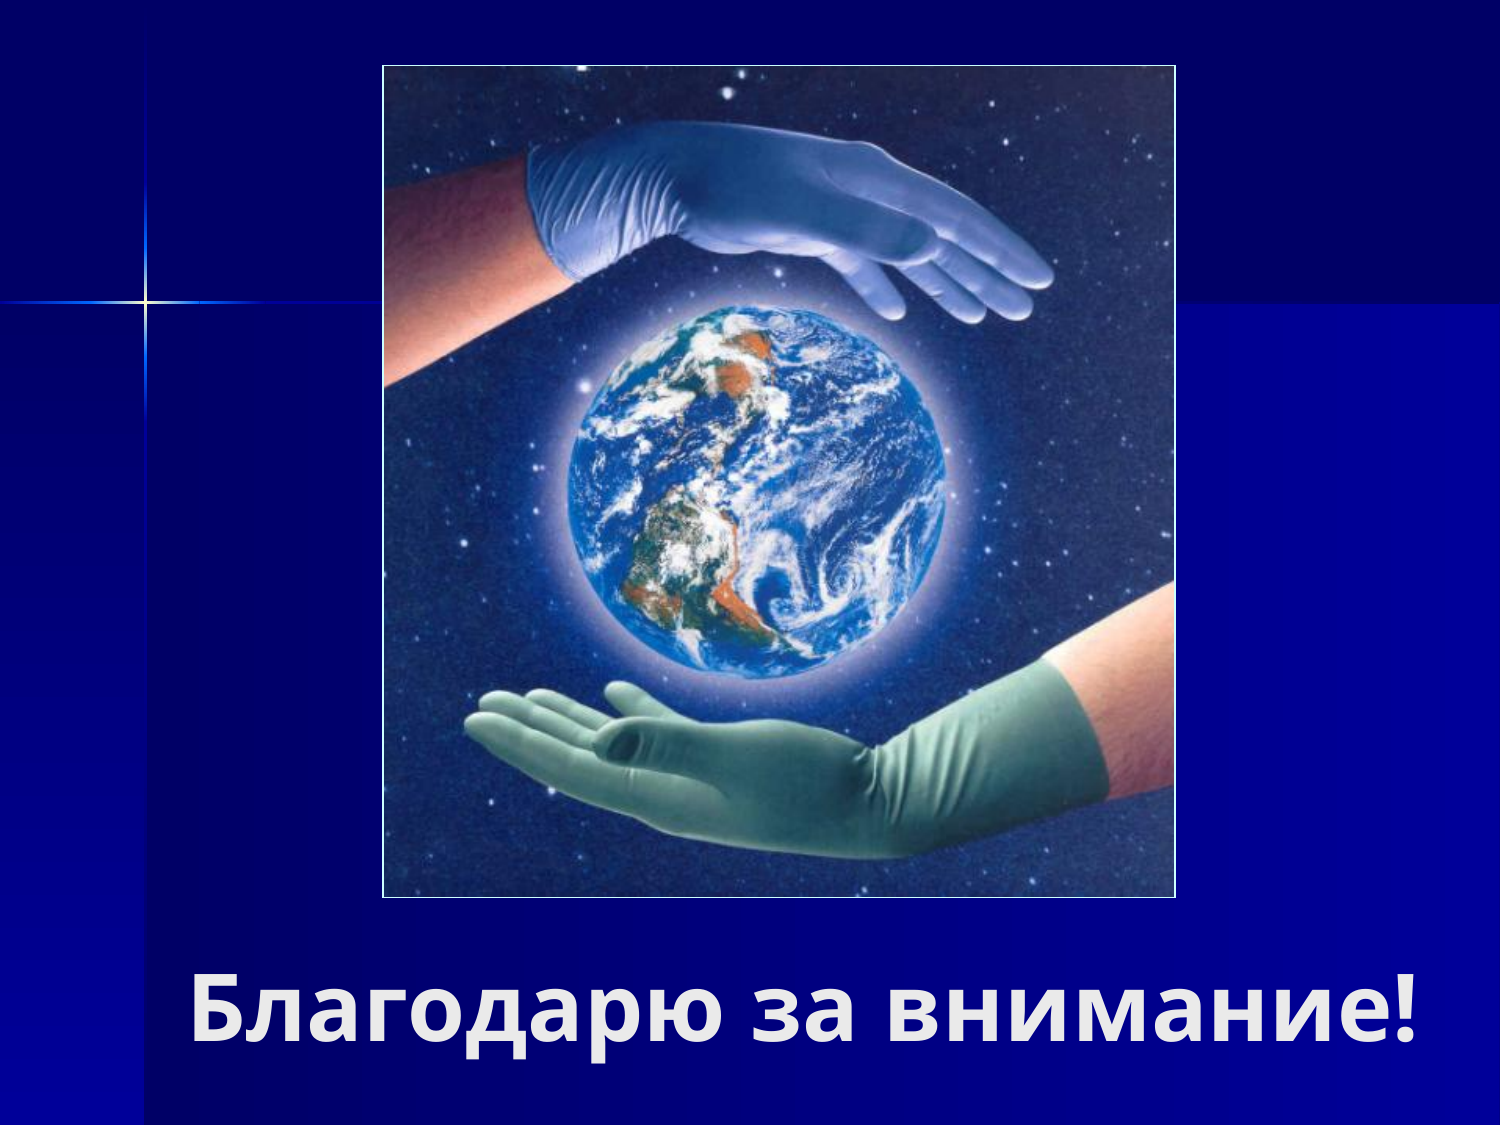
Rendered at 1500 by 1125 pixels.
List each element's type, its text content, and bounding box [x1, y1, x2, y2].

text_box Благодарю за внимание! [100, 940, 1500, 1125]
picture [383, 66, 1175, 898]
